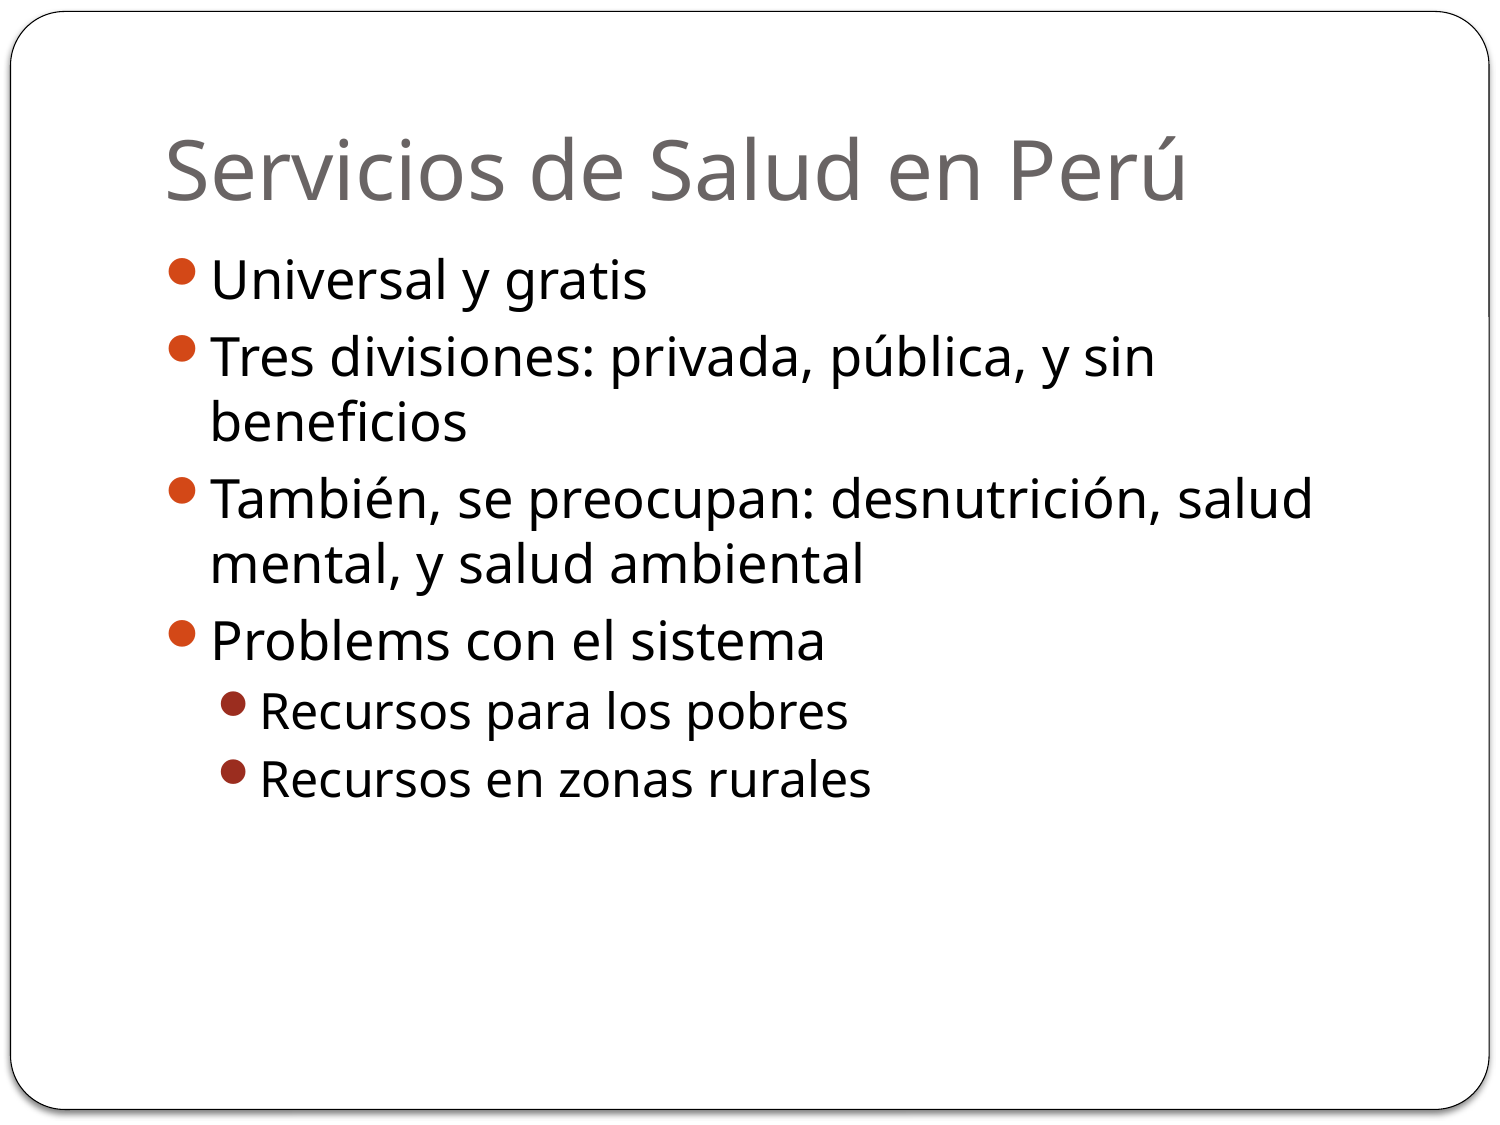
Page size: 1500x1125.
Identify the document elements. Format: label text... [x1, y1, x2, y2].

title Servicios de Salud en Perú [150, 45, 1425, 233]
list Universal y gratis Tres divisiones: privada, pública, y sin beneficios También, se preocupan: desnutrición, salud mental, y salud ambiental Problems con el sistema Recursos para los pobres Recursos en zonas rurales [150, 237, 1425, 988]
